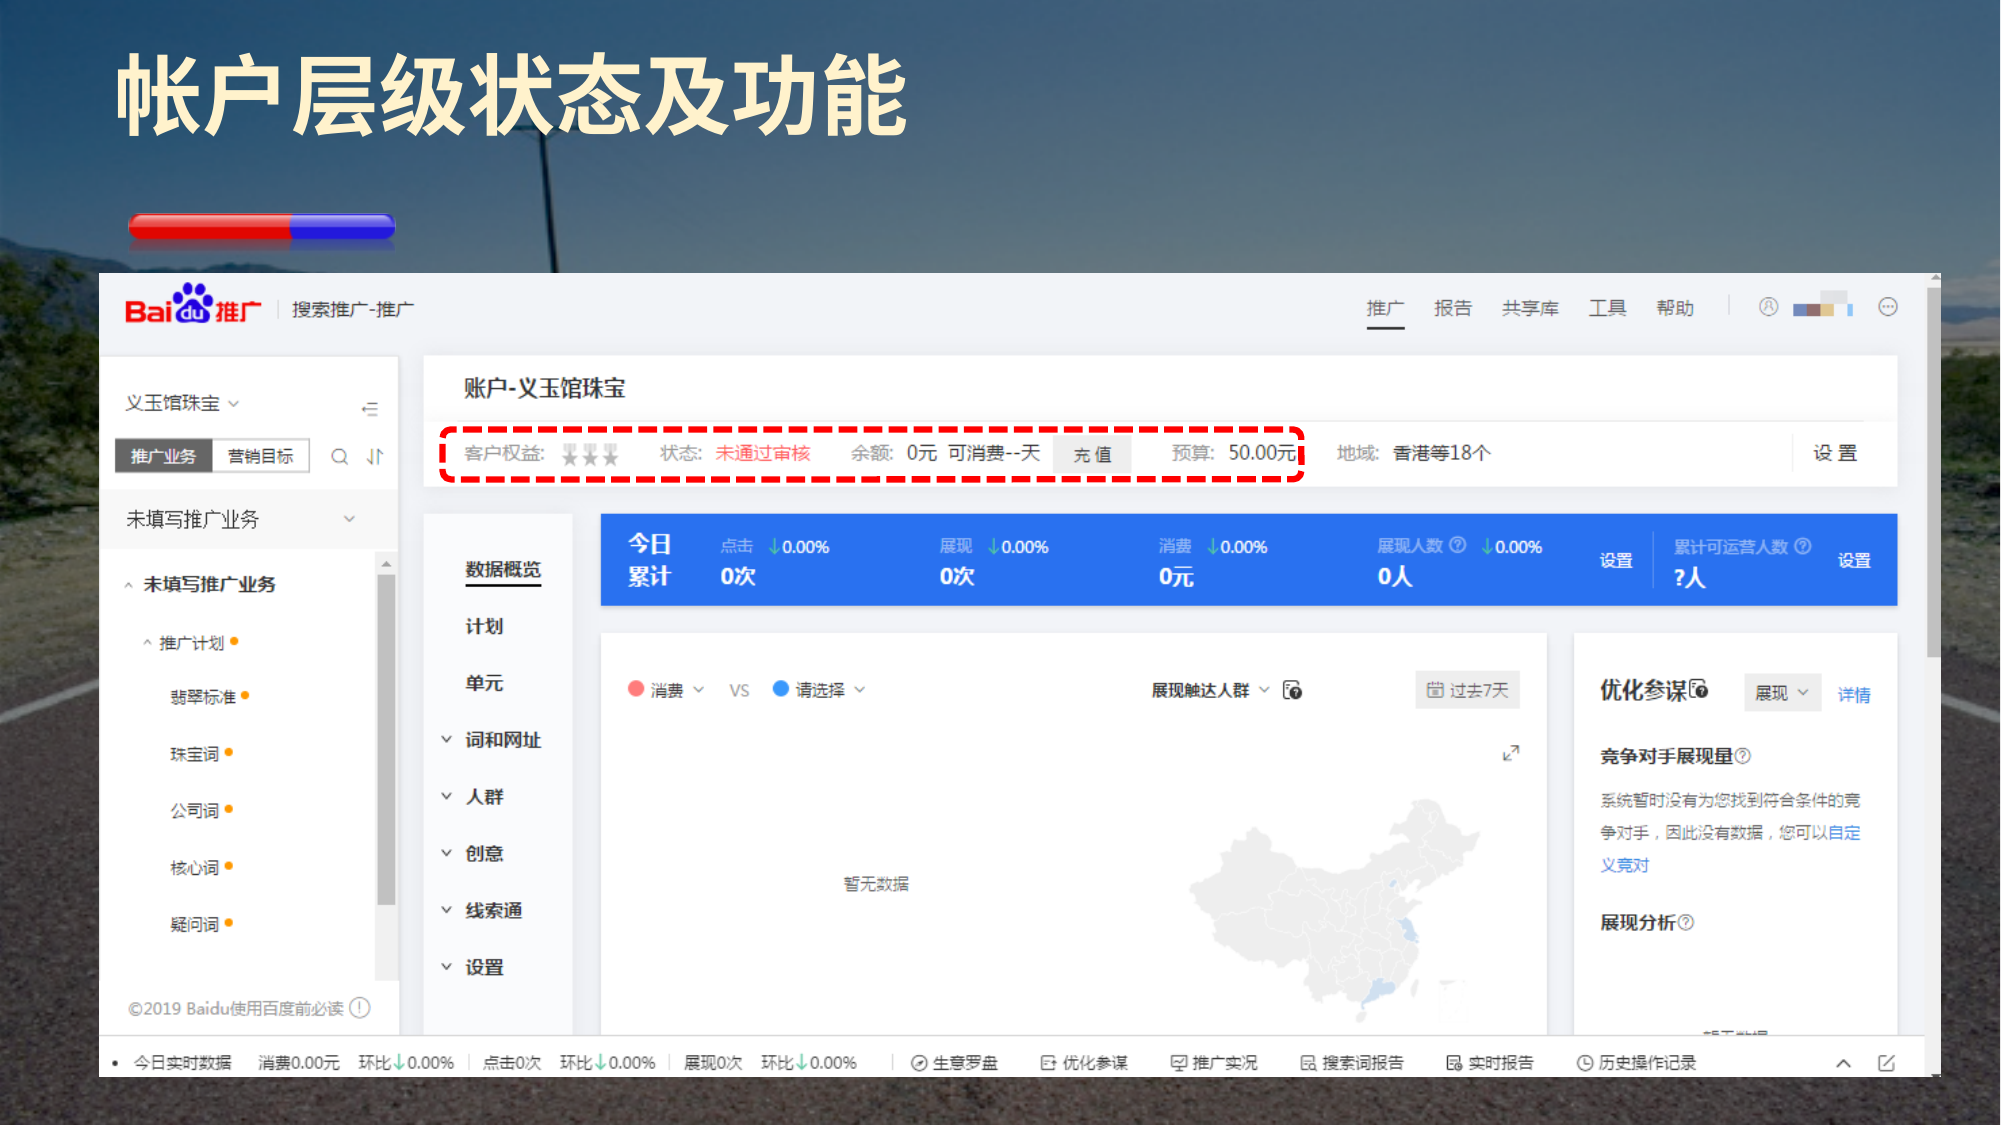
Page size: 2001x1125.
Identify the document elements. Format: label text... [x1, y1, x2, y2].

picture [0, 0, 2001, 1125]
title 帐户层级状态及功能 [99, 45, 1521, 203]
